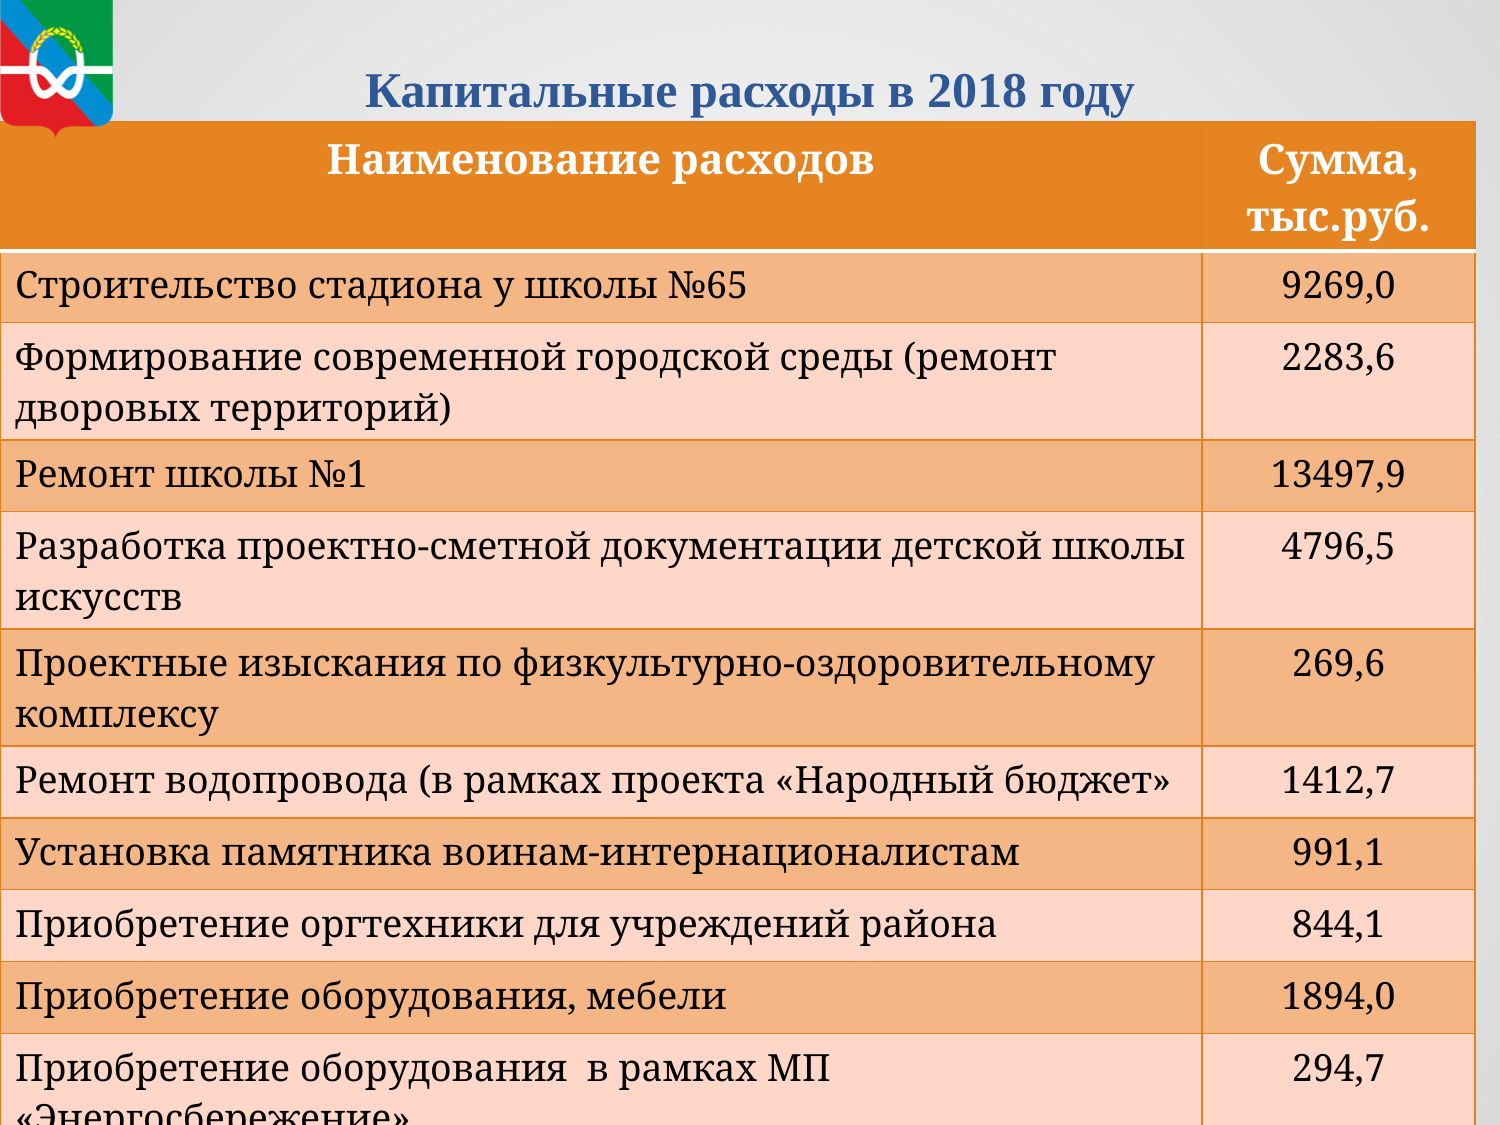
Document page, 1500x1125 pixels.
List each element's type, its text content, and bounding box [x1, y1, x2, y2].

table_cell Ремонт школы №1 [1, 441, 1201, 511]
table_cell 844,1 [1203, 890, 1474, 961]
picture [0, 0, 113, 138]
table_cell 13497,9 [1203, 441, 1474, 511]
table_cell Формирование современной городской среды (ремонт дворовых территорий) [1, 323, 1201, 439]
table_cell Строительство стадиона у школы №65 [1, 253, 1201, 322]
table_cell Приобретение оборудования в рамках МП «Энергосбережение» [1, 1034, 1201, 1125]
table_cell 1412,7 [1203, 747, 1474, 817]
table_cell Приобретение оргтехники для учреждений района [1, 890, 1201, 961]
table_cell 991,1 [1203, 819, 1474, 889]
table_cell Разработка проектно-сметной документации детской школы искусств [1, 512, 1201, 628]
title Капитальные расходы в 2018 году [116, 19, 1425, 121]
table_header Наименование расходов [1, 123, 1201, 249]
table_cell 4796,5 [1203, 512, 1474, 628]
table_cell Приобретение оборудования, мебели [1, 962, 1201, 1033]
table_cell 2283,6 [1203, 323, 1474, 439]
table_header Сумма, тыс.руб. [1203, 123, 1474, 249]
table_cell 1894,0 [1203, 962, 1474, 1033]
table_cell 294,7 [1203, 1034, 1474, 1125]
table_cell Установка памятника воинам-интернационалистам [1, 819, 1201, 889]
table_cell Ремонт водопровода (в рамках проекта «Народный бюджет» [1, 747, 1201, 817]
table_cell Проектные изыскания по физкультурно-оздоровительному комплексу [1, 630, 1201, 745]
table_cell 269,6 [1203, 630, 1474, 745]
table_cell 9269,0 [1203, 253, 1474, 322]
